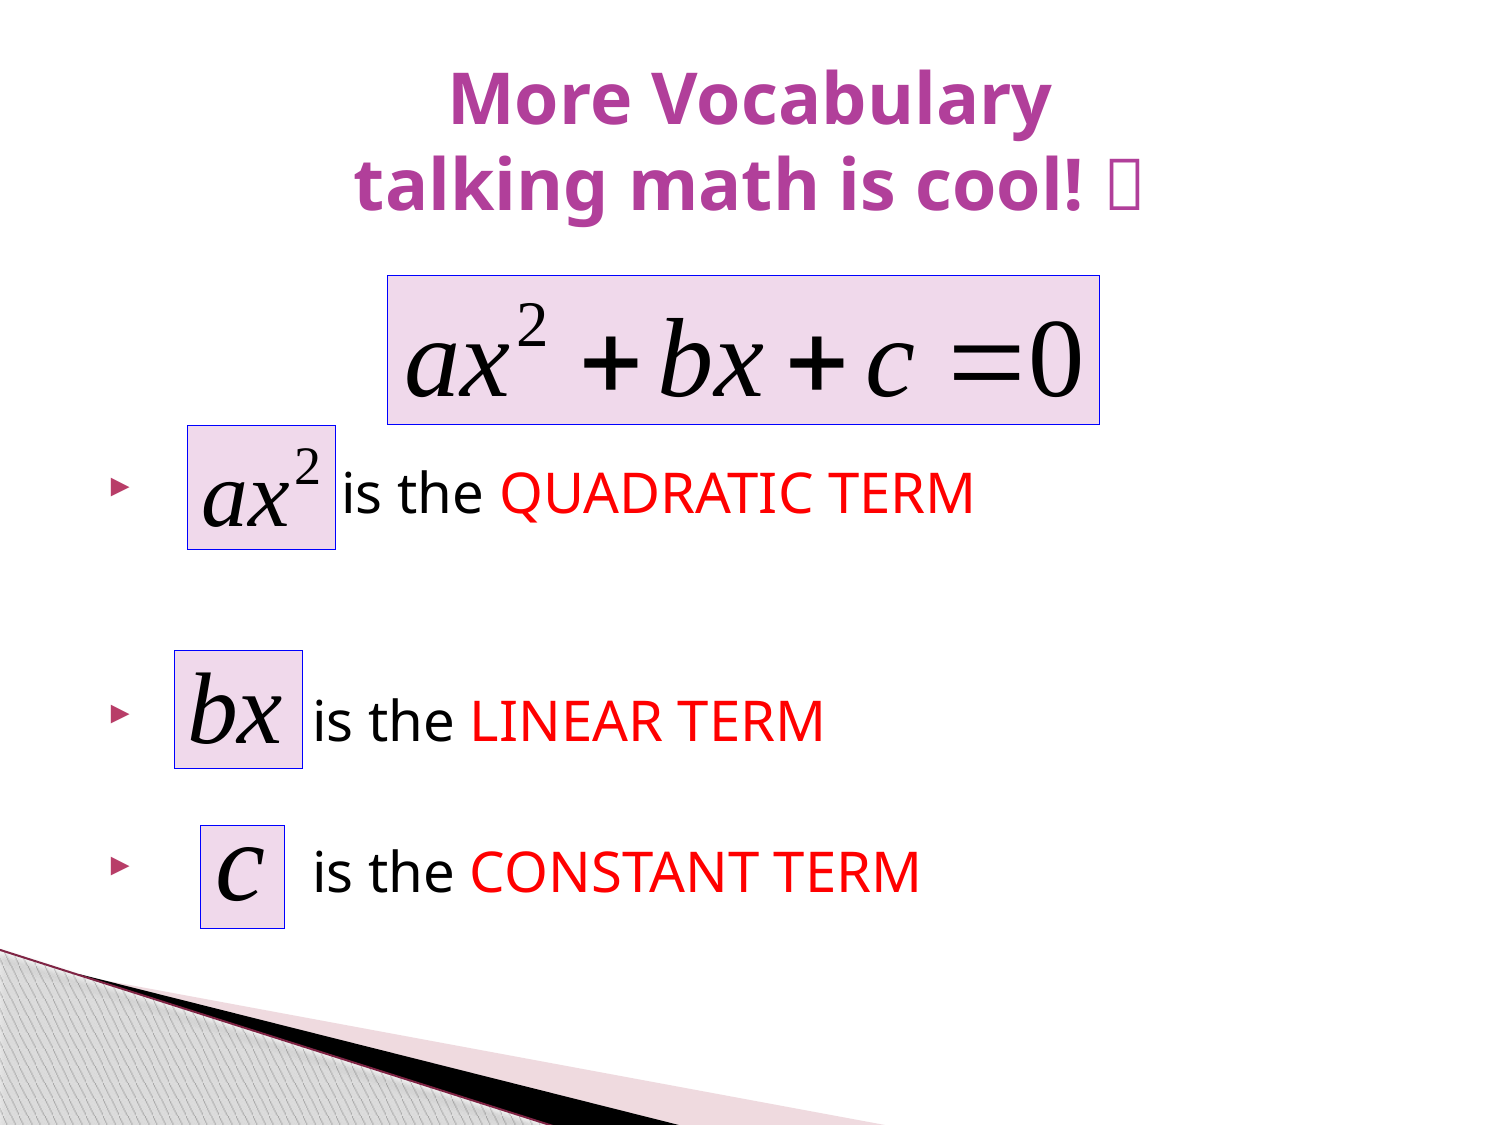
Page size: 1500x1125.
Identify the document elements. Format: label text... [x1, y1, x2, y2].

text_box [387, 274, 1101, 426]
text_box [199, 824, 285, 929]
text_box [187, 424, 337, 551]
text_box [174, 649, 303, 769]
list is the QUADRATIC TERM is the LINEAR TERM is the CONSTANT TERM [75, 450, 1425, 986]
title More Vocabulary talking math is cool!  [75, 45, 1425, 233]
